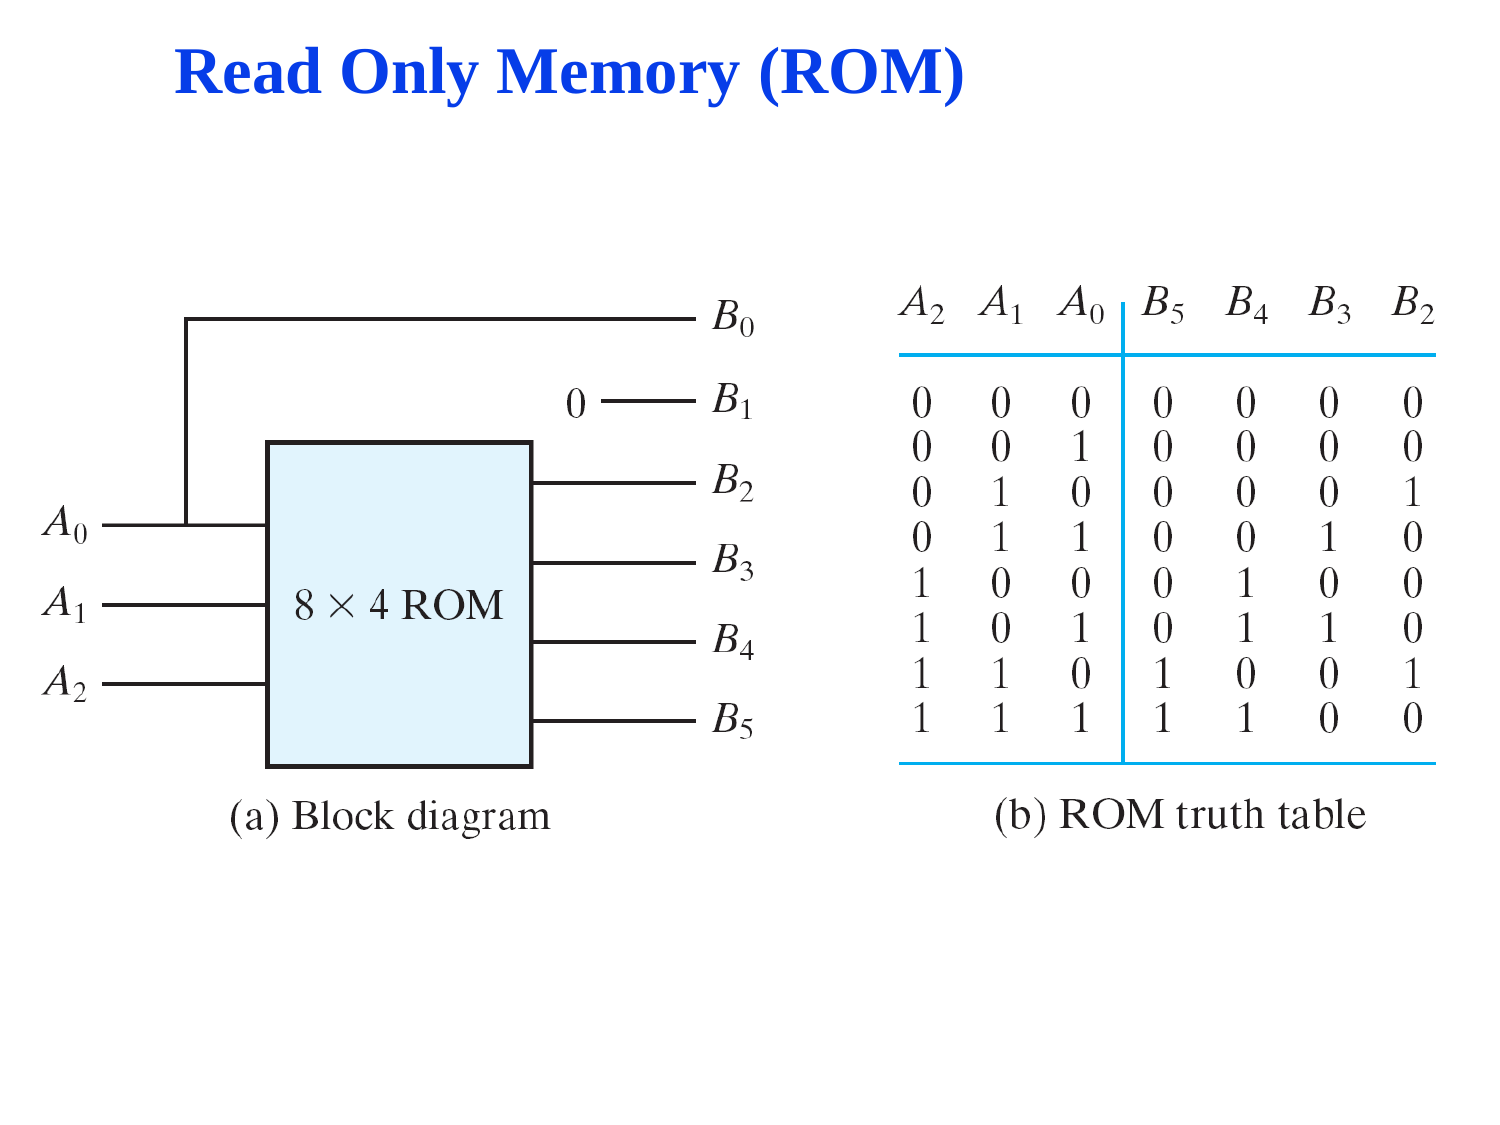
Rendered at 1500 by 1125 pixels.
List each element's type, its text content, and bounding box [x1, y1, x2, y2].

picture [878, 273, 1455, 839]
text_box Read Only Memory (ROM) [159, 31, 1459, 109]
picture [37, 287, 759, 845]
